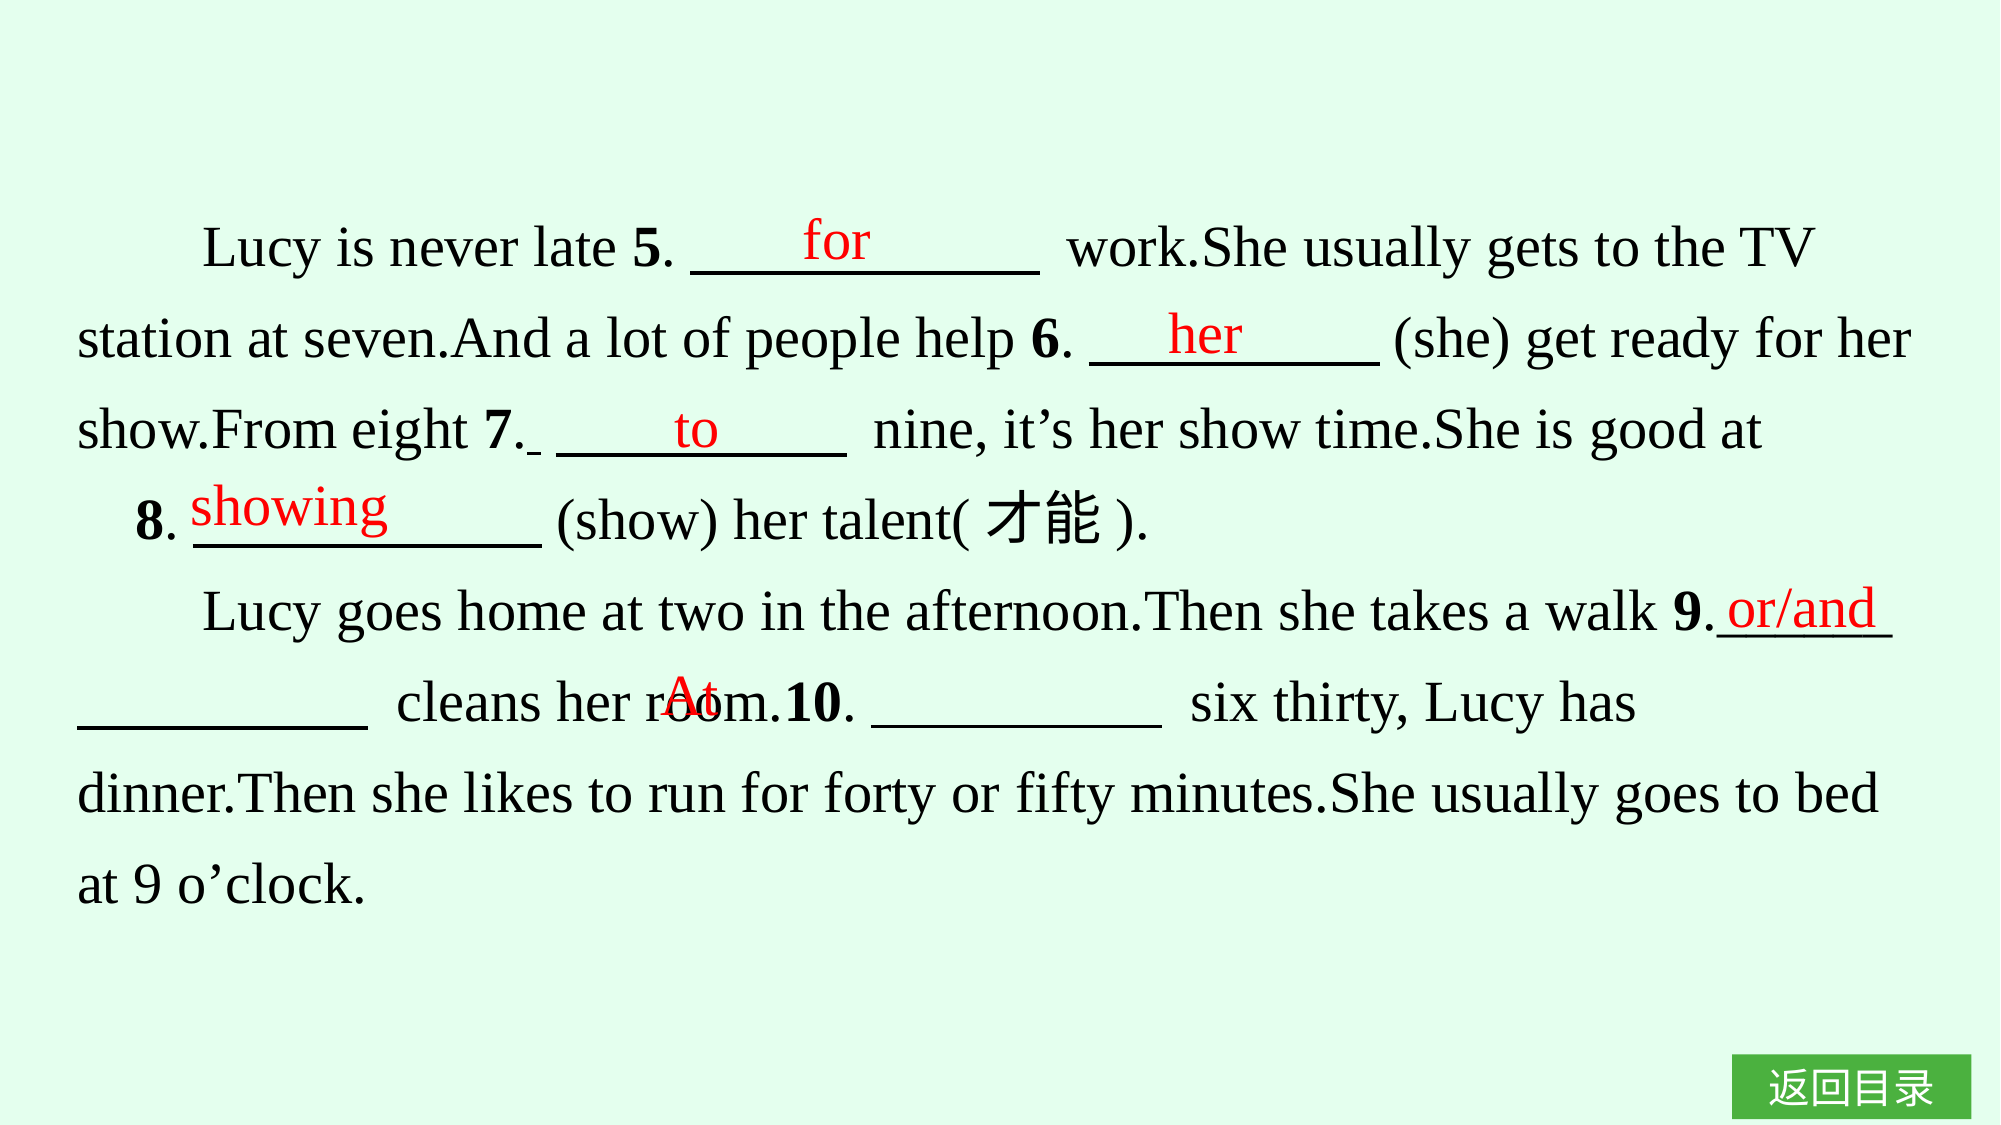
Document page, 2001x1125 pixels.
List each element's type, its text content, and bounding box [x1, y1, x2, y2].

text_box or/and [1712, 548, 1892, 647]
text_box for [787, 180, 886, 279]
text_box At [645, 636, 734, 735]
text_box her [1153, 274, 1258, 373]
text_box Lucy is never late 5. work.She usually gets to the TV station at seven.And a lot of people help 6. (she) get ready for her show.From eight 7. nine, it’s her show time.She is good at 8. (show) her talent(才能). Lucy goes home at two in the afternoon.Then she takes a walk 9.______ cleans her room.10. six thirty, Lucy has dinner.Then she likes to run for forty or fifty minutes.She usually goes to bed at 9 o’clock. [62, 180, 1938, 923]
text_box showing [175, 446, 404, 545]
text_box to [659, 367, 735, 467]
